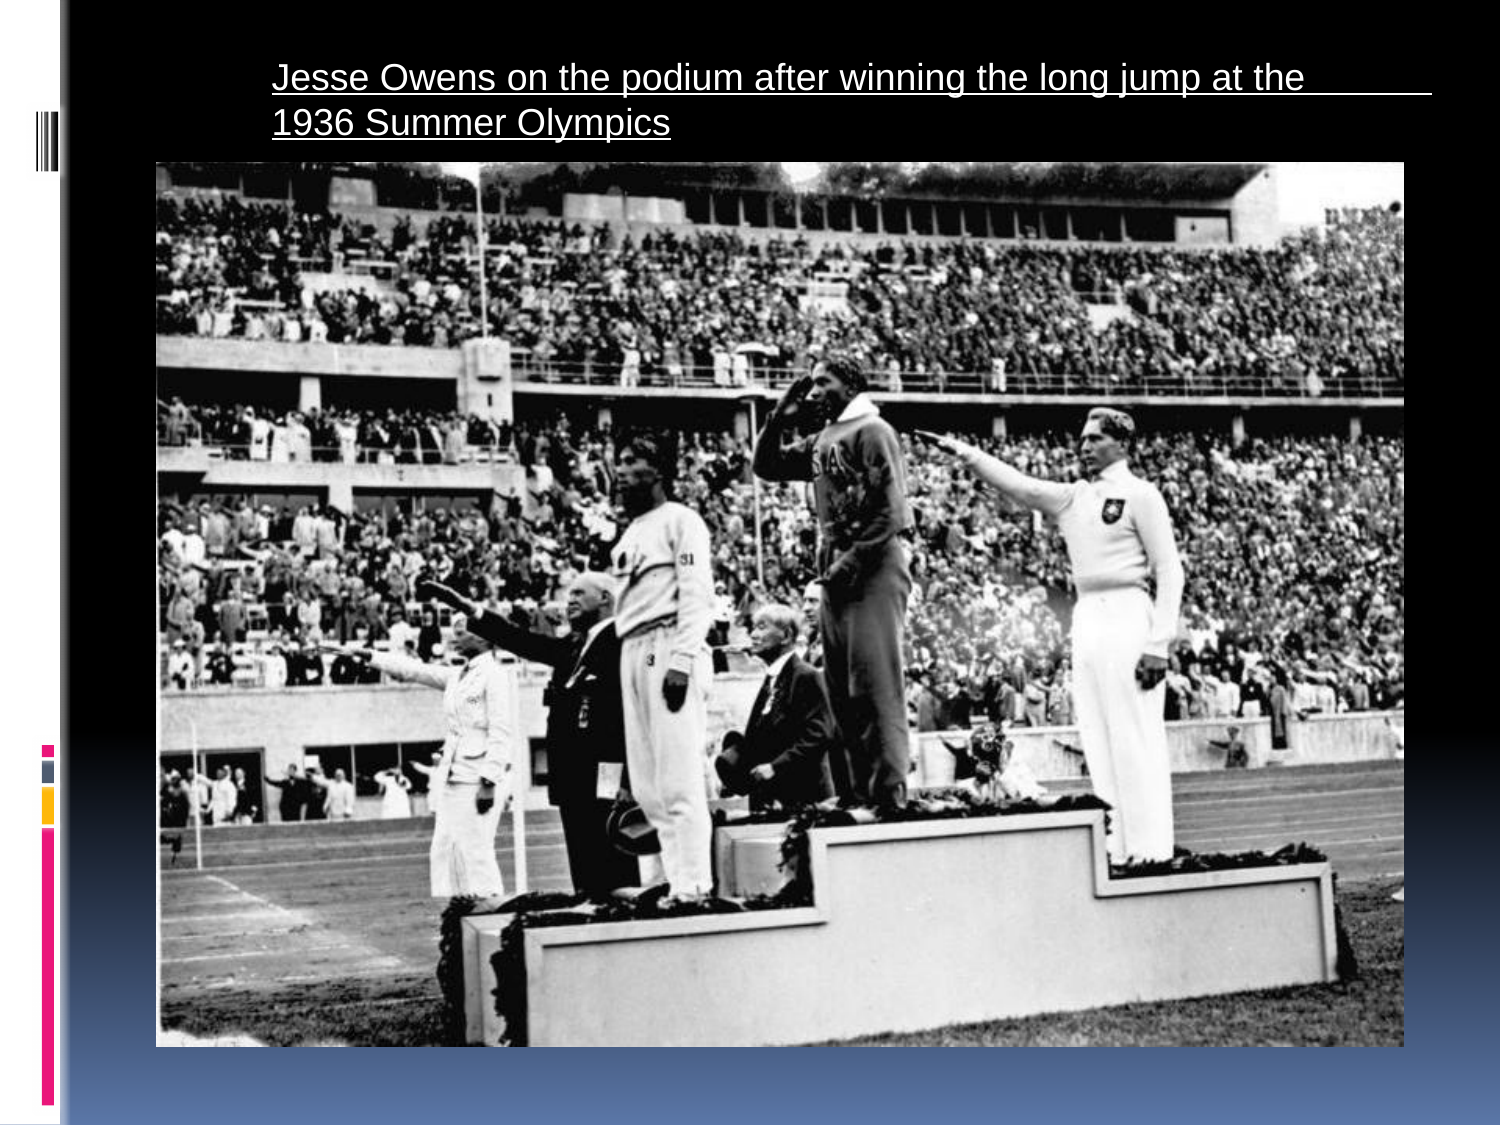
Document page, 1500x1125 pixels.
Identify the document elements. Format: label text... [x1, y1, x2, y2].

text_box Jesse Owens on the podium after winning the long jump at the 1936 Summer Olympics [256, 0, 1500, 151]
picture [156, 162, 1405, 1048]
